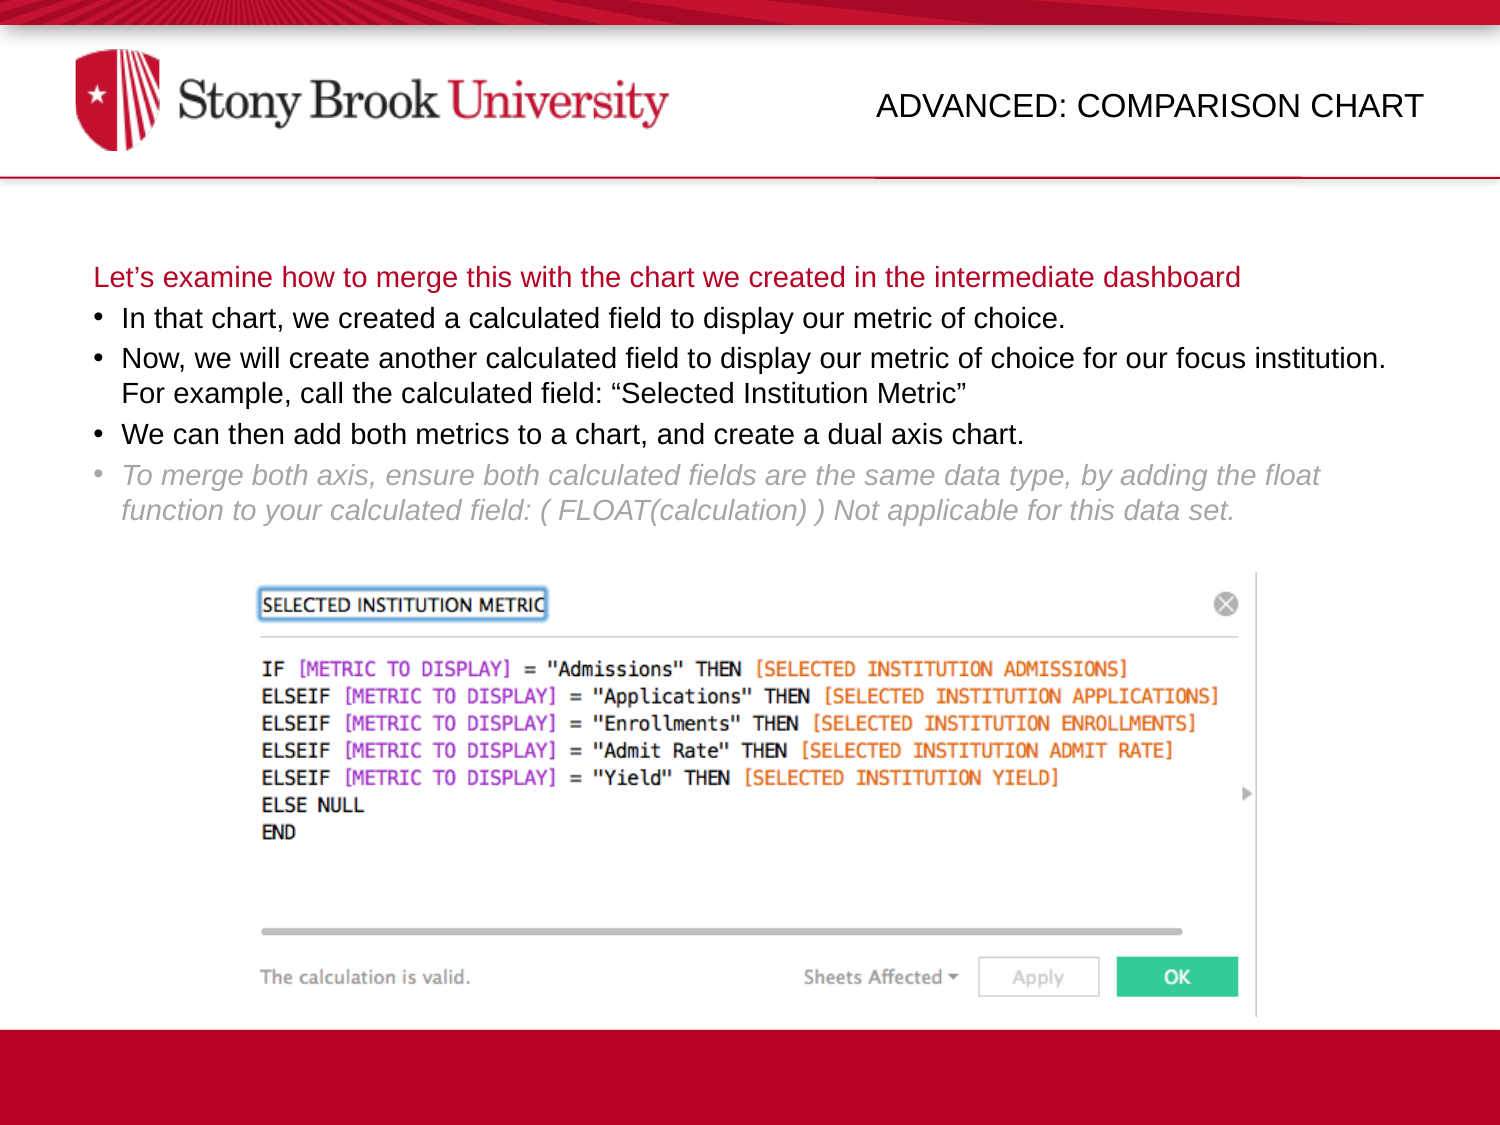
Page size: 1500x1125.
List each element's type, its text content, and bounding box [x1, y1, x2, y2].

picture [242, 572, 1257, 1017]
list Advanced: Comparison Chart [776, 76, 1425, 139]
picture [0, 0, 1500, 25]
text_box Let’s examine how to merge this with the chart we created in the intermediate dashboard In that chart, we created a calculated field to display our metric of choice. Now, we will create another calculated field to display our metric of choice for our focus institution. For example, call the calculated field: “Selected Institution Metric” We can then add both metrics to a chart, and create a dual axis chart. To merge both axis, ensure both calculated fields are the same data type, by adding the float function to your calculated field: ( FLOAT(calculation) ) Not applicable for this data set. [74, 217, 1425, 989]
